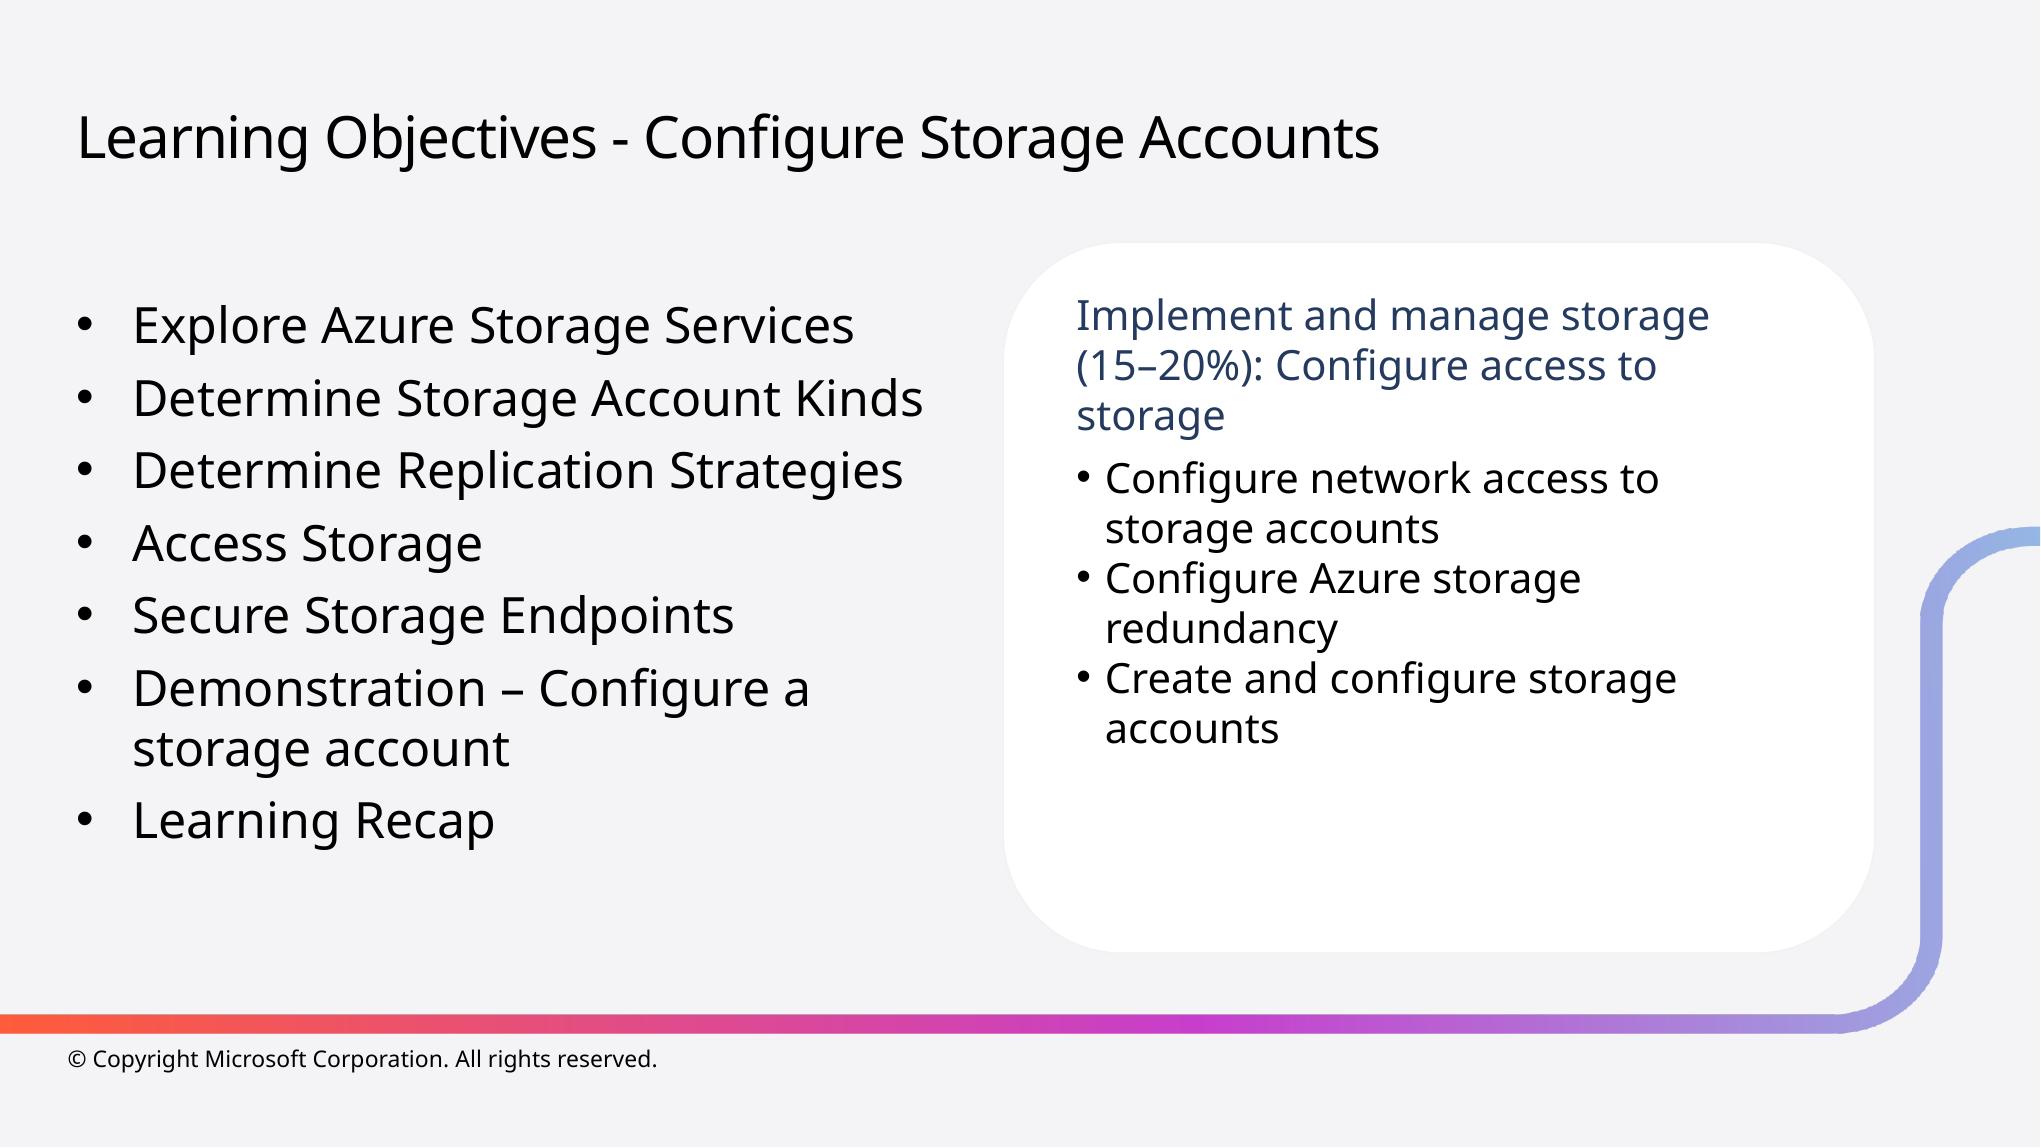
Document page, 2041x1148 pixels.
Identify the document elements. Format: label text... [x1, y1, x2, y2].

title Learning Objectives - Configure Storage Accounts [76, 93, 1968, 230]
text_box Explore Azure Storage Services Determine Storage Account Kinds Determine Replication Strategies Access Storage Secure Storage Endpoints Demonstration – Configure a storage account Learning Recap [76, 293, 993, 849]
text_box Implement and manage storage (15–20%): Configure access to storage Configure network access to storage accounts Configure Azure storage redundancy Create and configure storage accounts [1061, 281, 1818, 759]
picture [0, 526, 2041, 1034]
